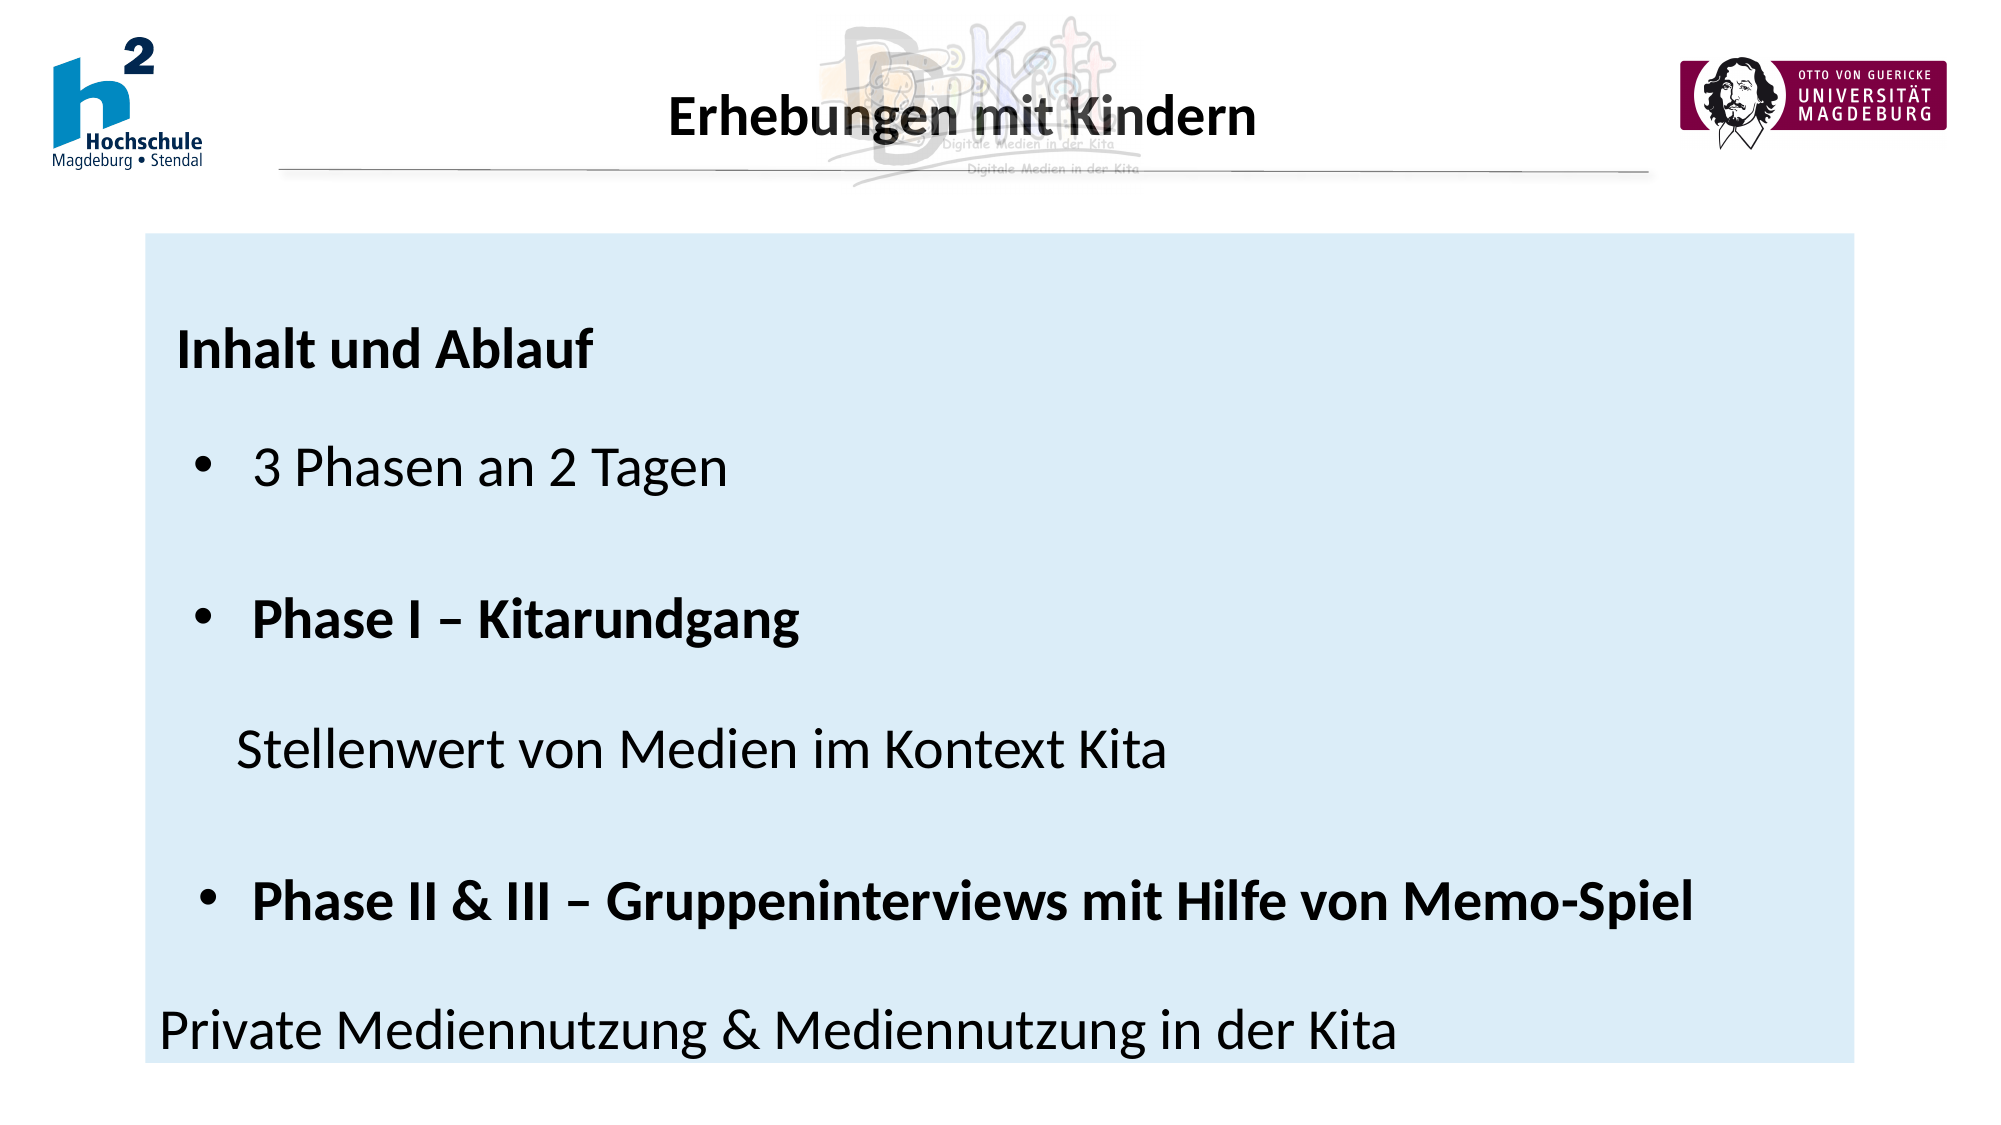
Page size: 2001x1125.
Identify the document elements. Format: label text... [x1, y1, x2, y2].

text_box [144, 232, 1855, 1064]
text_box Inhalt und Ablauf 3 Phasen an 2 Tagen Phase I – Kitarundgang Stellenwert von Medien im Kontext Kita Phase II & III – Gruppeninterviews mit Hilfe von Memo-Spiel Private Mediennutzung & Mediennutzung in der Kita [142, 233, 1742, 1111]
picture [816, 14, 1144, 195]
picture [53, 37, 202, 170]
picture [1680, 57, 1947, 150]
text_box Erhebungen mit Kindern [278, 69, 811, 155]
text_box Erhebungen mit Kindern [1147, 69, 1649, 155]
